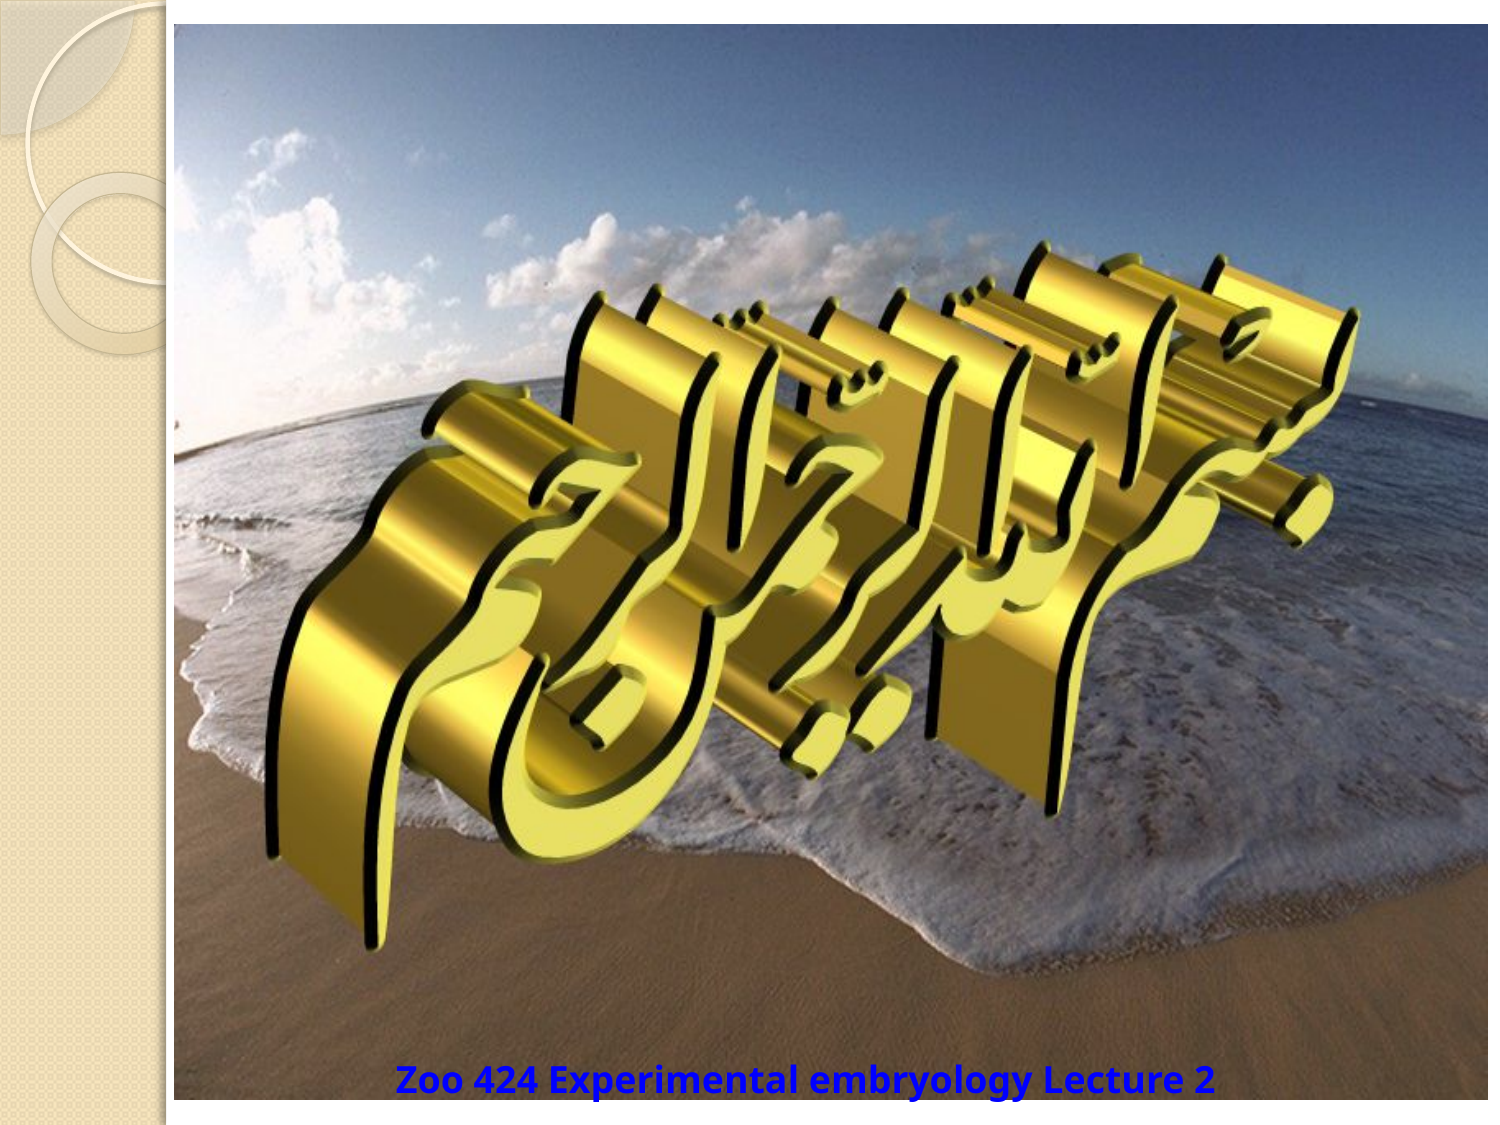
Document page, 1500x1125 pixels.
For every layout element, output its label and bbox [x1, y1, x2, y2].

picture [174, 24, 1488, 1101]
text_box [162, 1026, 170, 1109]
